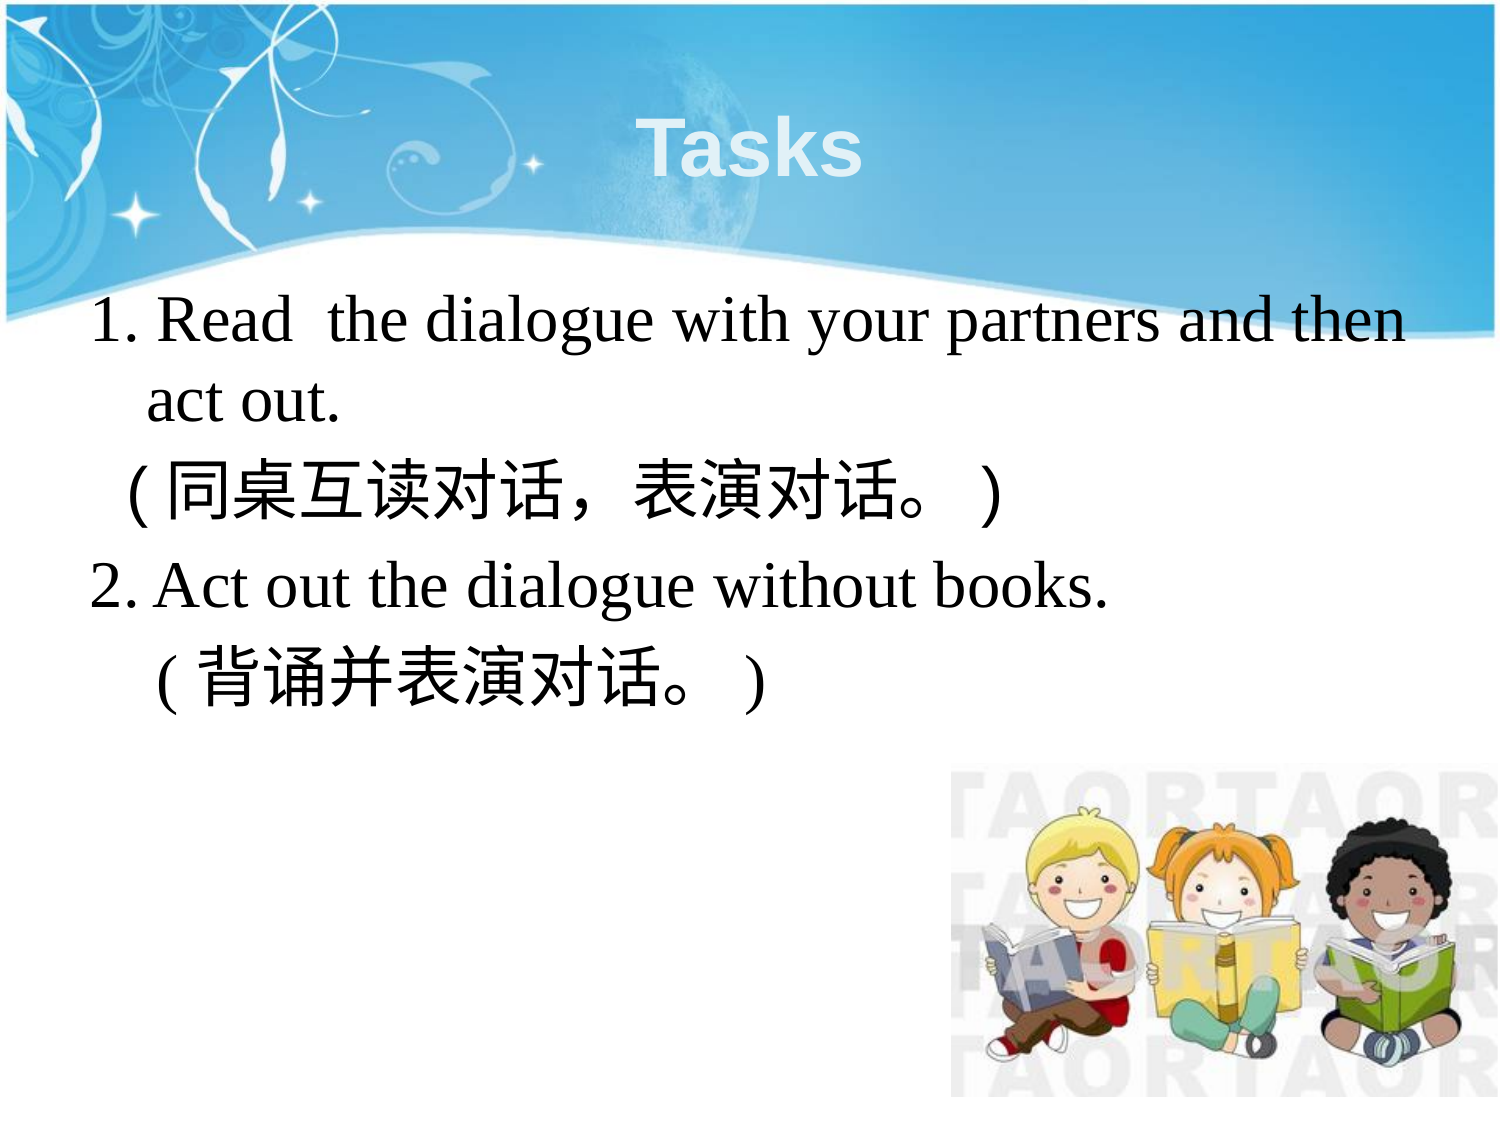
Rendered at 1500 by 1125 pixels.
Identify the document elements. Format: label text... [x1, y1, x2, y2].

title Tasks [74, 66, 1426, 221]
picture [0, 0, 1500, 1125]
list 1. Read the dialogue with your partners and then act out. (同桌互读对话，表演对话。) 2. Act out the dialogue without books. (背诵并表演对话。) [74, 266, 1426, 1059]
